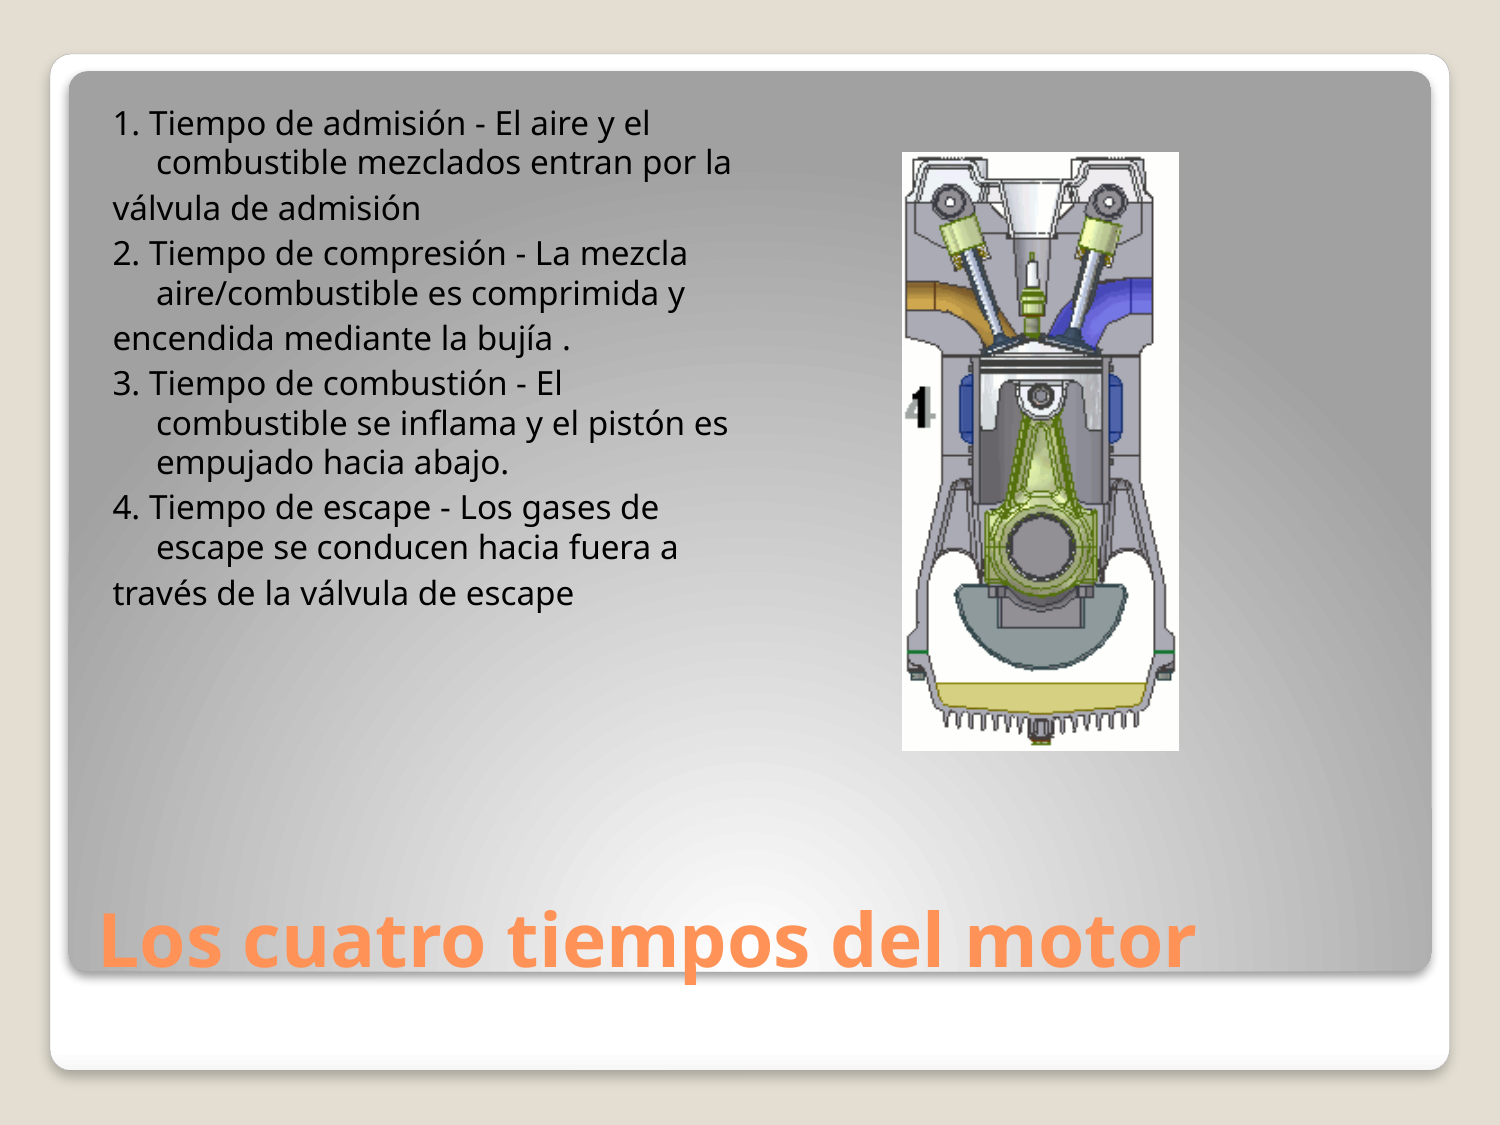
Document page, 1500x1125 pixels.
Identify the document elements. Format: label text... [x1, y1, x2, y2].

list 1. Tiempo de admisión - El aire y el combustible mezclados entran por la válvula de admisión 2. Tiempo de compresión - La mezcla aire/combustible es comprimida y encendida mediante la bujía . 3. Tiempo de combustión - El combustible se inflama y el pistón es empujado hacia abajo. 4. Tiempo de escape - Los gases de escape se conducen hacia fuera a través de la válvula de escape [82, 86, 1425, 774]
picture [902, 152, 1179, 751]
title Los cuatro tiempos del motor [82, 817, 1425, 990]
